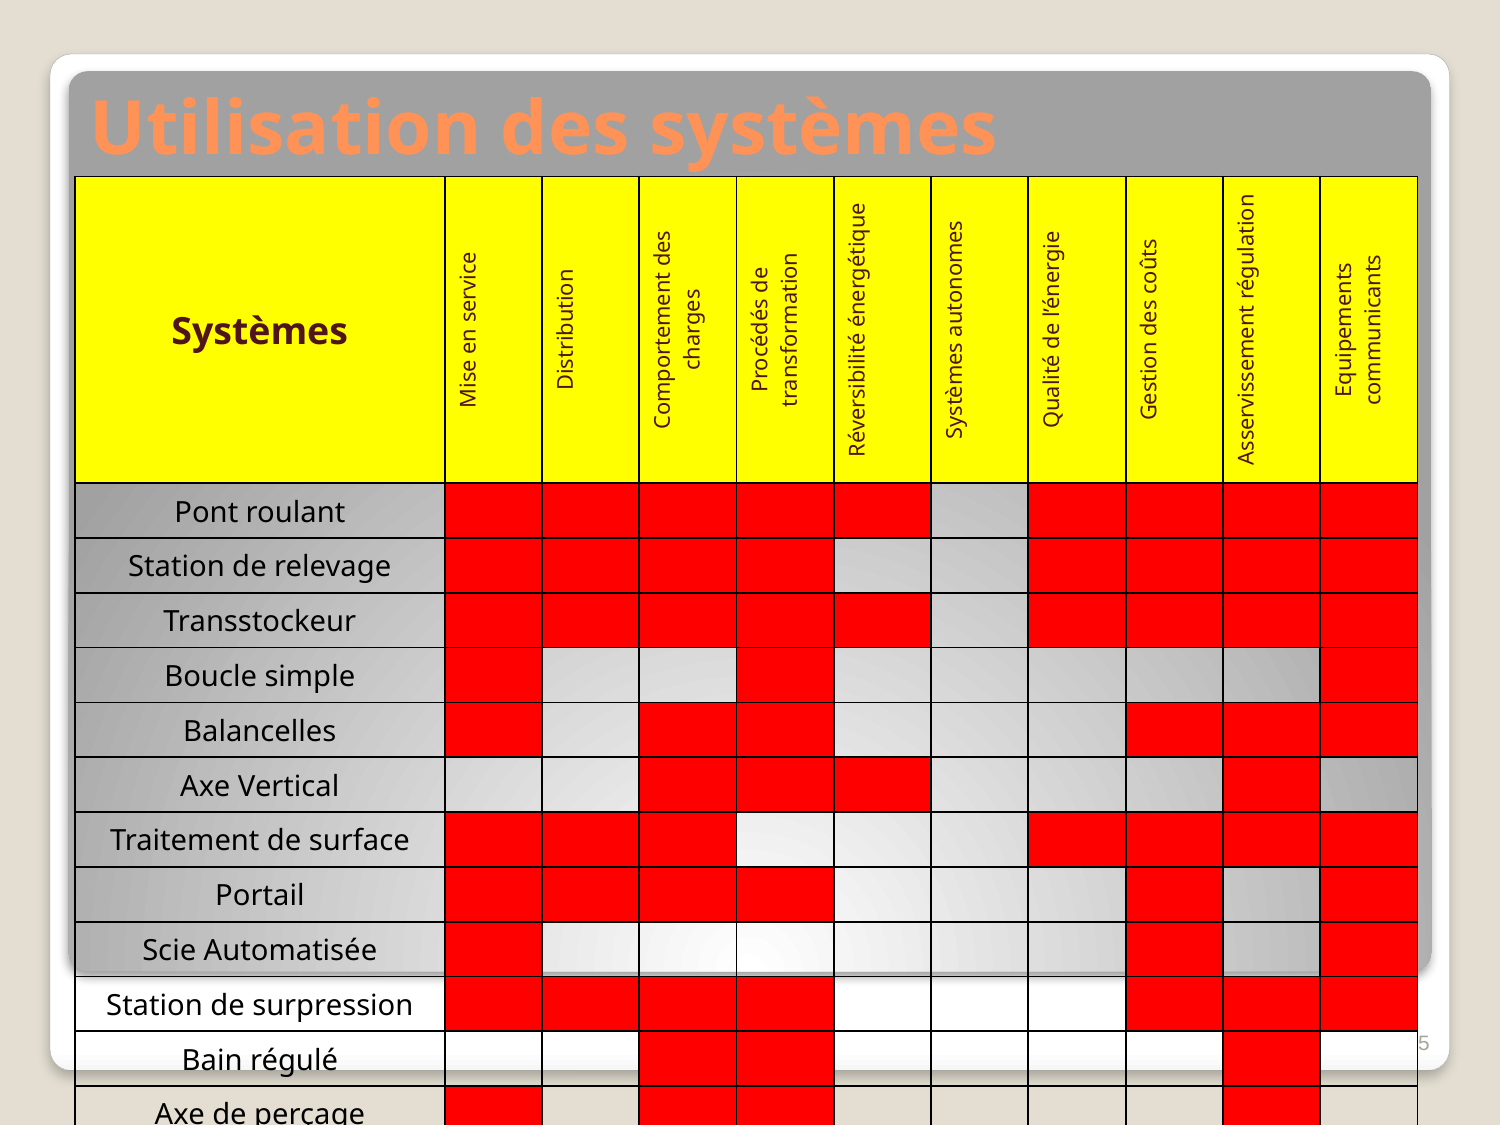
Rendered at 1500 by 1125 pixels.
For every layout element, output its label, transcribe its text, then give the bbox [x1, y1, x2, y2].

table_cell [1127, 868, 1222, 921]
table_cell [1029, 703, 1125, 756]
table_cell [1224, 539, 1319, 592]
table_cell [640, 648, 736, 702]
table_cell [640, 977, 736, 1030]
table_cell [1127, 923, 1222, 976]
table_cell [737, 1032, 833, 1085]
table_cell [446, 594, 541, 647]
title Utilisation des systèmes [75, 45, 1425, 177]
table_cell [1029, 1032, 1125, 1085]
table_cell [932, 868, 1027, 921]
table_cell [1029, 813, 1125, 866]
table_cell [1321, 813, 1417, 866]
table_cell [1029, 648, 1125, 702]
table_cell [1127, 1087, 1222, 1125]
table_cell [446, 923, 541, 976]
table_cell Traitement de surface [76, 813, 444, 866]
table_cell [835, 813, 930, 866]
table_cell [737, 813, 833, 866]
table_cell [835, 868, 930, 921]
table_cell [1127, 648, 1222, 702]
table_header Qualité de l’énergie [1029, 177, 1125, 482]
table_cell [835, 484, 930, 537]
table_cell [640, 1087, 736, 1125]
table_cell [1029, 977, 1125, 1030]
table_cell [1321, 484, 1417, 537]
table_cell [932, 648, 1027, 702]
table_cell [543, 1087, 638, 1125]
table_cell [1224, 1087, 1319, 1125]
table_cell [1127, 594, 1222, 647]
table_cell [932, 594, 1027, 647]
table_cell [835, 703, 930, 756]
table_cell [1321, 1087, 1417, 1125]
table_cell [835, 1032, 930, 1085]
table_cell Axe Vertical [76, 758, 444, 811]
table_cell [1127, 703, 1222, 756]
table_cell [1029, 1087, 1125, 1125]
table_cell [543, 539, 638, 592]
table_cell [1224, 813, 1319, 866]
table_cell [1224, 484, 1319, 537]
table_cell [446, 484, 541, 537]
table_cell [543, 1032, 638, 1085]
table_cell [543, 484, 638, 537]
table_header Systèmes [76, 177, 444, 482]
table_cell [446, 758, 541, 811]
table_cell [737, 594, 833, 647]
table_cell [835, 758, 930, 811]
table_cell [737, 977, 833, 1030]
table_cell [640, 594, 736, 647]
table_cell [835, 923, 930, 976]
table_cell [640, 703, 736, 756]
table_cell [1224, 594, 1319, 647]
table_cell [1321, 758, 1417, 811]
table_cell [640, 484, 736, 537]
table_cell [640, 923, 736, 976]
table_cell Station de surpression [76, 977, 444, 1030]
table_cell Axe de perçage [76, 1087, 444, 1125]
table_cell [835, 648, 930, 702]
table_cell [543, 648, 638, 702]
table_cell [1321, 977, 1417, 1030]
table_cell [835, 539, 930, 592]
table_cell [1321, 594, 1417, 647]
slide_number 5 [1369, 1002, 1445, 1063]
table_cell [1029, 594, 1125, 647]
table_header Systèmes autonomes [932, 177, 1027, 482]
table_cell [737, 923, 833, 976]
table_cell [446, 813, 541, 866]
table_cell Balancelles [76, 703, 444, 756]
table_cell [1321, 868, 1417, 921]
table_cell Bain régulé [76, 1032, 444, 1085]
table_cell [1127, 758, 1222, 811]
table_cell [1224, 648, 1319, 702]
table_cell [932, 923, 1027, 976]
table_cell [543, 758, 638, 811]
table_cell [1321, 923, 1417, 976]
table_cell [932, 1032, 1027, 1085]
table_cell [932, 977, 1027, 1030]
table_cell [446, 539, 541, 592]
table_cell [737, 703, 833, 756]
table_cell [932, 703, 1027, 756]
table_cell [932, 758, 1027, 811]
table_cell [1127, 484, 1222, 537]
table_cell Pont roulant [76, 484, 444, 537]
table_cell [543, 868, 638, 921]
table_cell [1029, 758, 1125, 811]
table_cell [1029, 539, 1125, 592]
table_cell [835, 977, 930, 1030]
table_cell [1127, 977, 1222, 1030]
table_cell [737, 758, 833, 811]
table_cell [932, 539, 1027, 592]
table_header Distribution [543, 177, 638, 482]
table_header Réversibilité énergétique [835, 177, 930, 482]
table_cell [737, 648, 833, 702]
table_cell [737, 539, 833, 592]
table_cell [835, 1087, 930, 1125]
table_cell [446, 648, 541, 702]
table_cell [446, 977, 541, 1030]
table_cell [1321, 703, 1417, 756]
table_cell [932, 813, 1027, 866]
table_cell [1224, 1032, 1319, 1085]
table_cell [1224, 758, 1319, 811]
table_cell [1224, 868, 1319, 921]
table_cell Scie Automatisée [76, 923, 444, 976]
table_cell [543, 813, 638, 866]
table_cell [737, 1087, 833, 1125]
table_cell [1224, 977, 1319, 1030]
table_cell [1029, 923, 1125, 976]
table_cell [1029, 484, 1125, 537]
table_cell [1127, 539, 1222, 592]
table_cell Transstockeur [76, 594, 444, 647]
table_header Mise en service [446, 177, 541, 482]
table_cell [640, 758, 736, 811]
table_cell [737, 484, 833, 537]
table_cell Station de relevage [76, 539, 444, 592]
table_cell Portail [76, 868, 444, 921]
table_cell [1321, 648, 1417, 702]
table_cell Boucle simple [76, 648, 444, 702]
table_cell [1127, 1032, 1222, 1085]
table_cell [446, 868, 541, 921]
table_cell [543, 594, 638, 647]
table_cell [1321, 539, 1417, 592]
table_header Procédés de transformation [737, 177, 833, 482]
table_cell [446, 1032, 541, 1085]
table_cell [543, 703, 638, 756]
table_cell [932, 1087, 1027, 1125]
table_cell [543, 923, 638, 976]
table_header Equipements communicants [1321, 177, 1417, 482]
table_cell [640, 539, 736, 592]
table_header Comportement des charges [640, 177, 736, 482]
table_cell [446, 1087, 541, 1125]
table_header Asservissement régulation [1224, 177, 1319, 482]
table_cell [446, 703, 541, 756]
table_cell [543, 977, 638, 1030]
table_cell [1224, 923, 1319, 976]
table_cell [835, 594, 930, 647]
table_cell [932, 484, 1027, 537]
table_cell [640, 813, 736, 866]
table_cell [1029, 868, 1125, 921]
table_header Gestion des coûts [1127, 177, 1222, 482]
table_cell [1321, 1032, 1417, 1085]
table_cell [640, 1032, 736, 1085]
table_cell [640, 868, 736, 921]
table_cell [1127, 813, 1222, 866]
table_cell [1224, 703, 1319, 756]
table_cell [737, 868, 833, 921]
